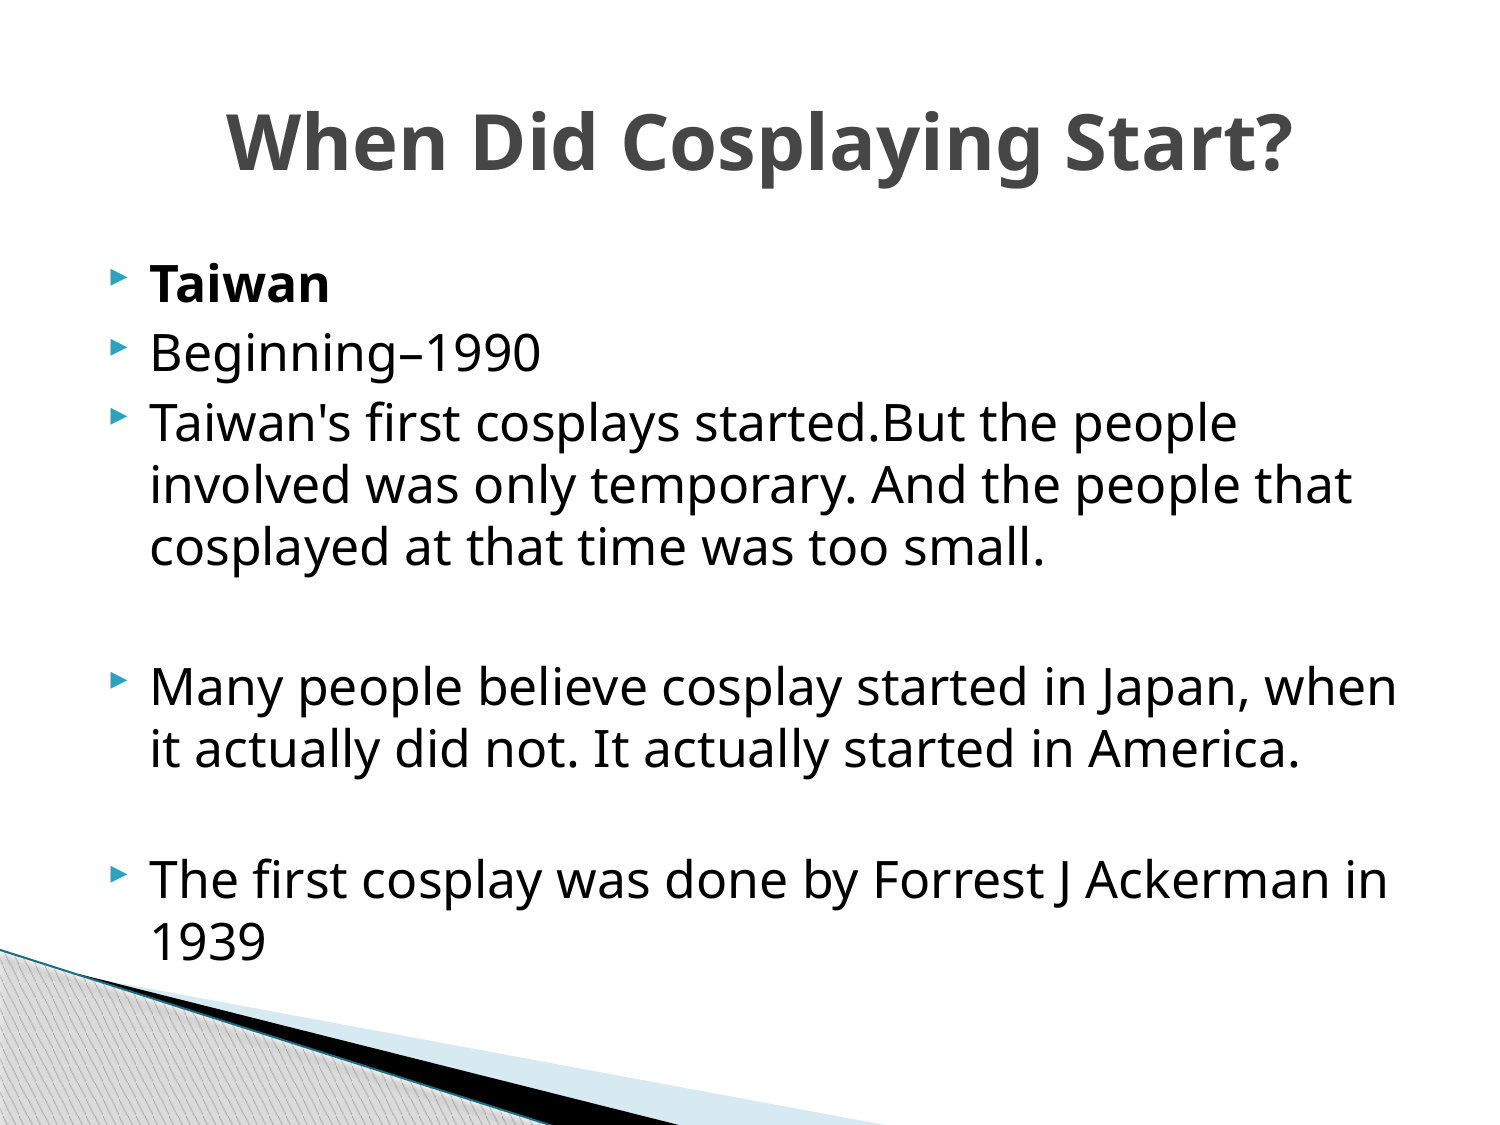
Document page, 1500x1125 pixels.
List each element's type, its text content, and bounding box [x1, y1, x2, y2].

list Taiwan Beginning–1990 Taiwan's first cosplays started.But the people involved was only temporary. And the people that cosplayed at that time was too small. Many people believe cosplay started in Japan, when it actually did not. It actually started in America. The first cosplay was done by Forrest J Ackerman in 1939 [75, 243, 1425, 986]
title When Did Cosplaying Start? [75, 45, 1425, 233]
